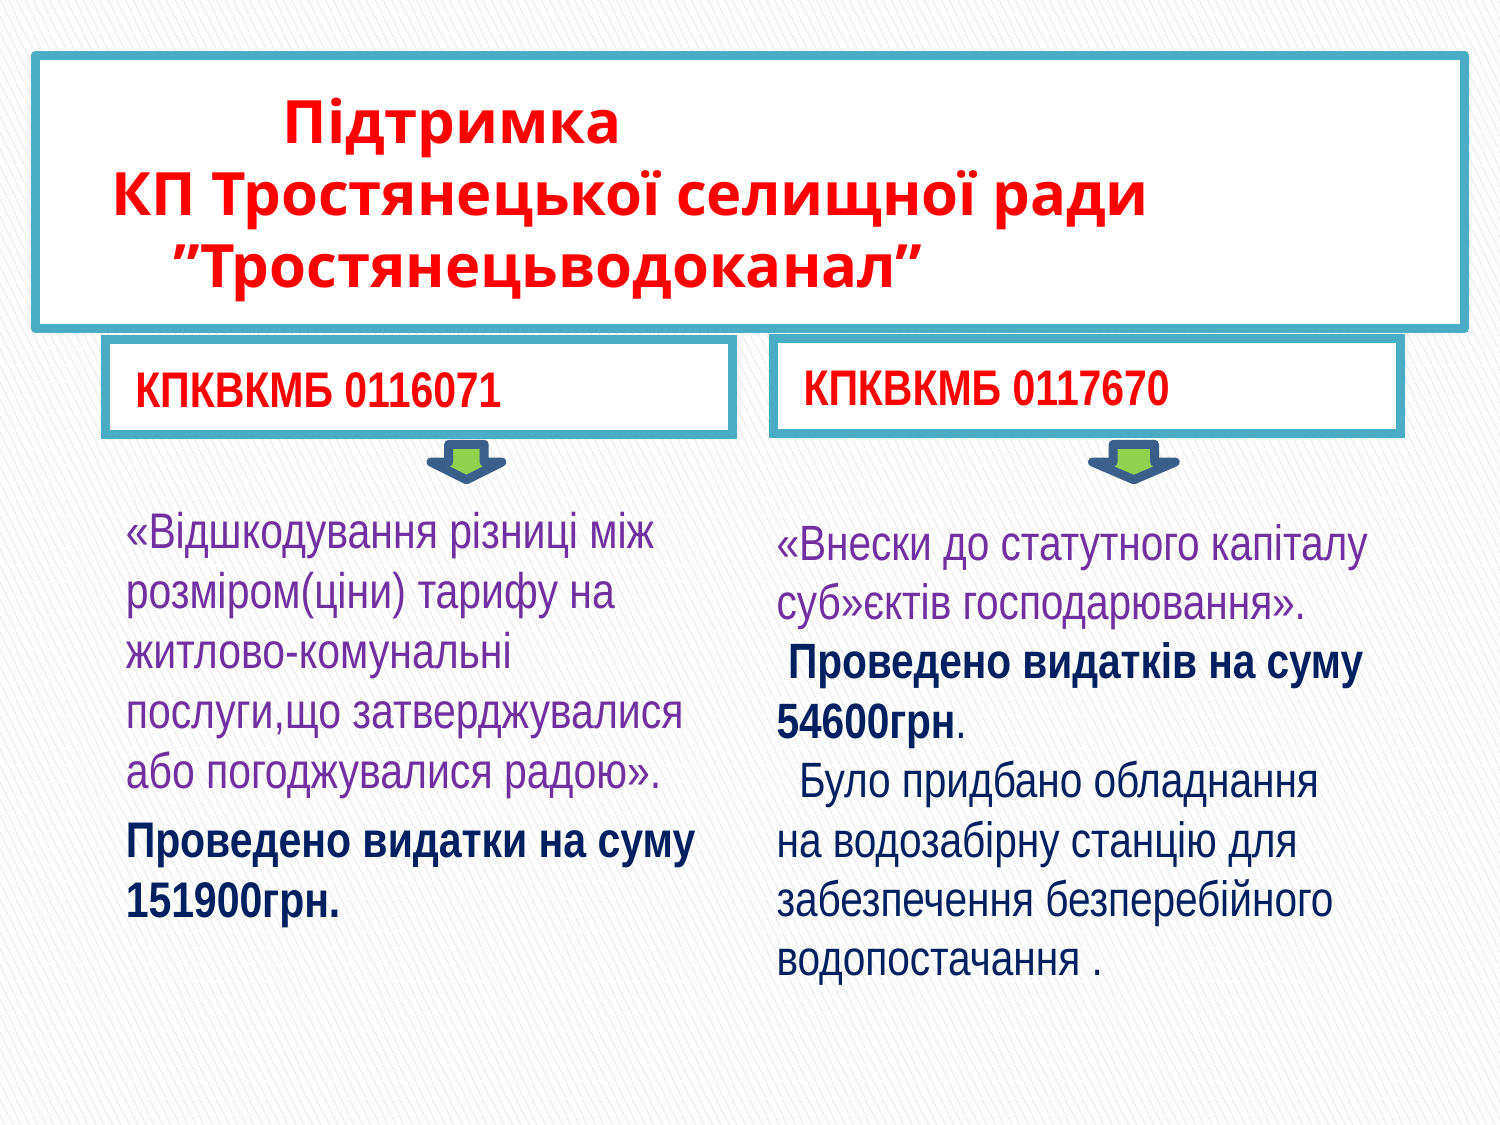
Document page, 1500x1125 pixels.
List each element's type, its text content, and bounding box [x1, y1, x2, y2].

text_box [1088, 439, 1180, 484]
title Підтримка КП Тростянецької селищної ради ”Тростянецьводоканал” [31, 51, 1469, 333]
list КПКВКМБ 0116071 [101, 335, 737, 439]
list КПКВКМБ 0117670 [769, 334, 1405, 438]
list «Відшкодування різниці між розміром(ціни) тарифу на житлово-комунальні послуги,що затверджувалися або погоджувалися радою». Проведено видатки на суму 151900грн. [111, 491, 738, 1005]
text_box [426, 439, 507, 484]
list «Внески до статутного капіталу суб»єктів господарювання». Проведено видатків на суму 54600грн. Було придбано обладнання на водозабірну станцію для забезпечення безперебійного водопостачання . [761, 503, 1389, 1005]
